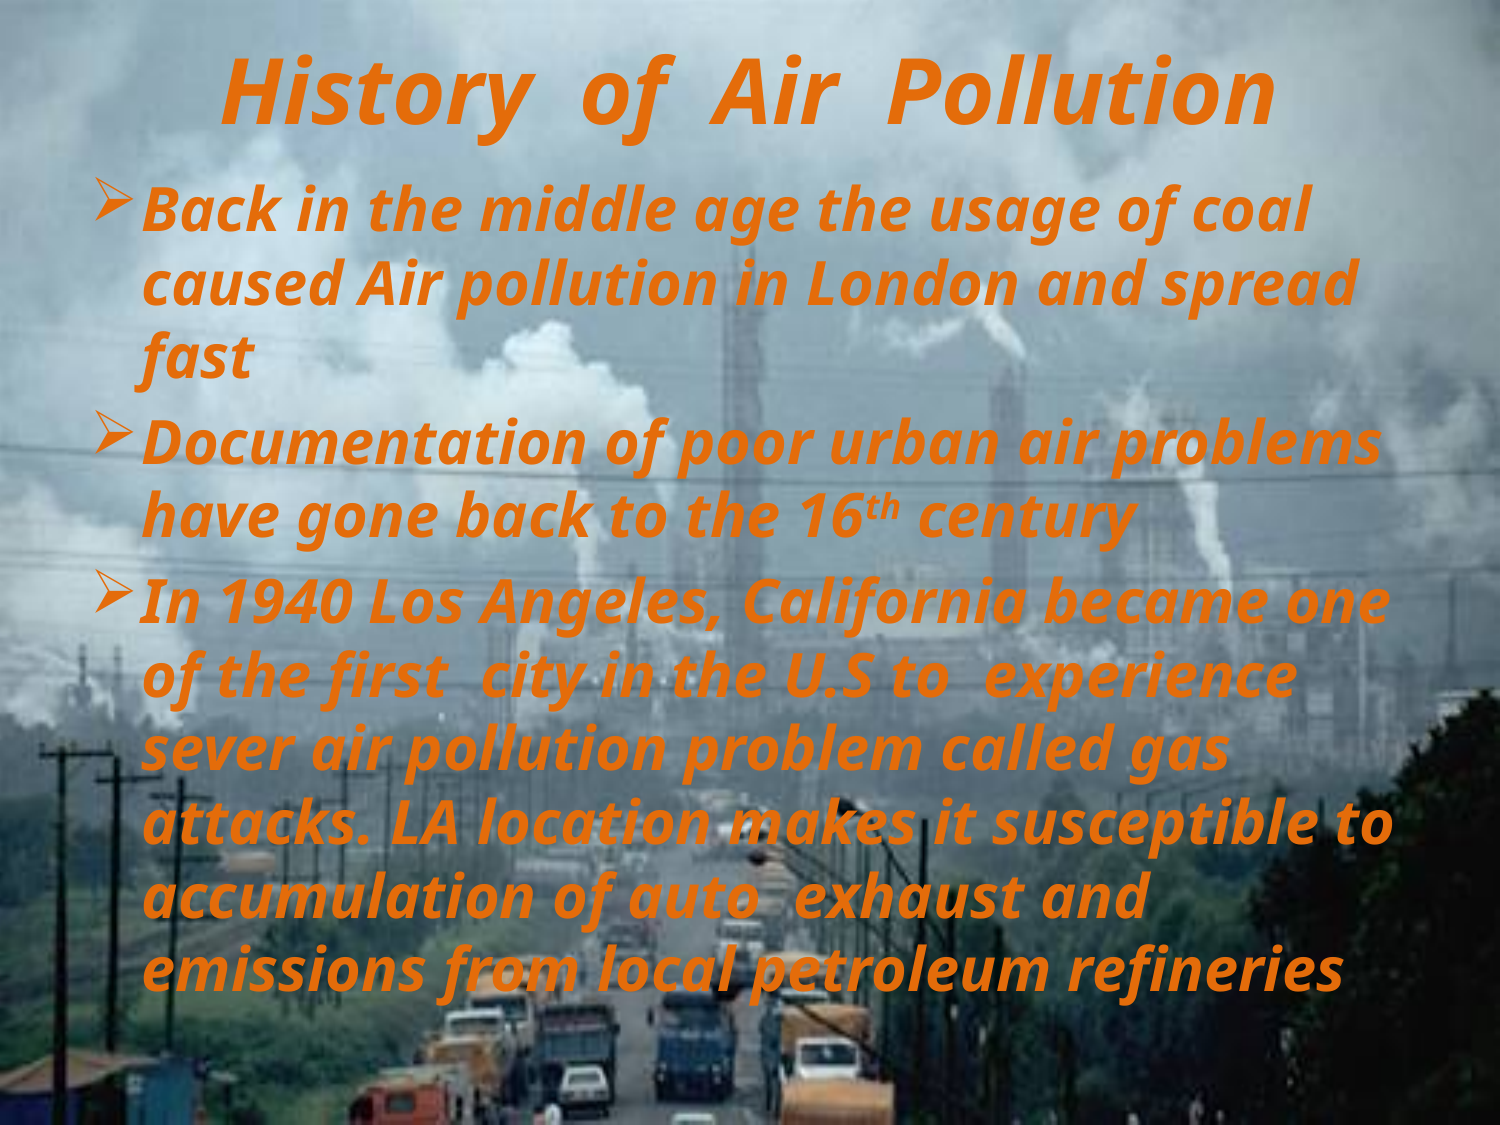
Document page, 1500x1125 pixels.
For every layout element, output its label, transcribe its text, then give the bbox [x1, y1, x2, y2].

list Back in the middle age the usage of coal caused Air pollution in London and spread fast Documentation of poor urban air problems have gone back to the 16th century In 1940 Los Angeles, California became one of the first city in the U.S to experience sever air pollution problem called gas attacks. LA location makes it susceptible to accumulation of auto exhaust and emissions from local petroleum refineries [75, 162, 1425, 1088]
title History of Air Pollution [75, 0, 1425, 162]
picture [0, 0, 1500, 1125]
